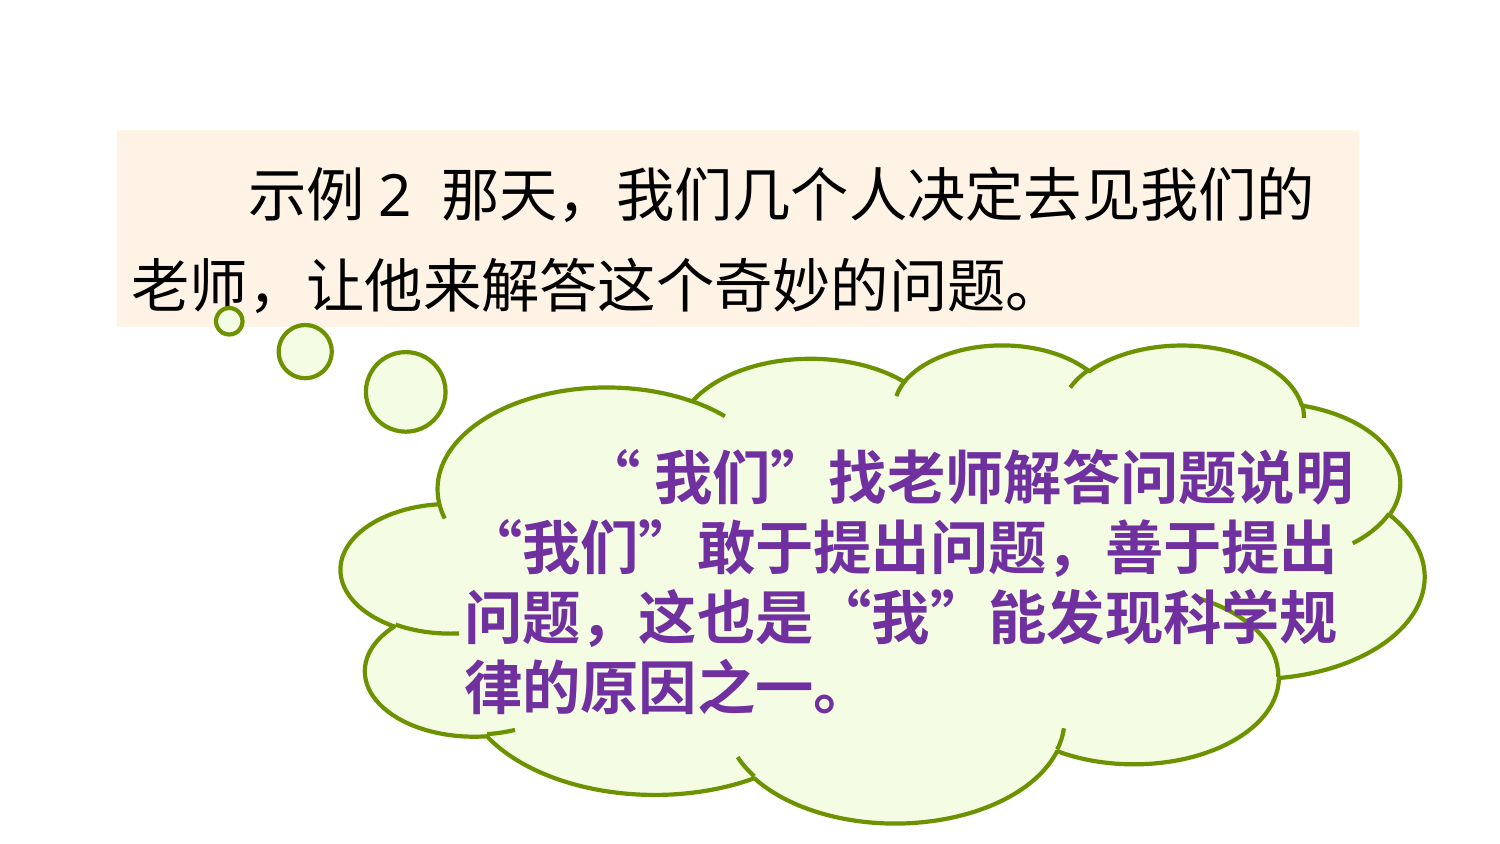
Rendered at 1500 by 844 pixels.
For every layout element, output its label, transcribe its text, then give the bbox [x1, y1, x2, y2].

text_box 示例2 那天，我们几个人决定去见我们的老师，让他来解答这个奇妙的问题。 [117, 130, 1360, 327]
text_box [341, 343, 1425, 823]
